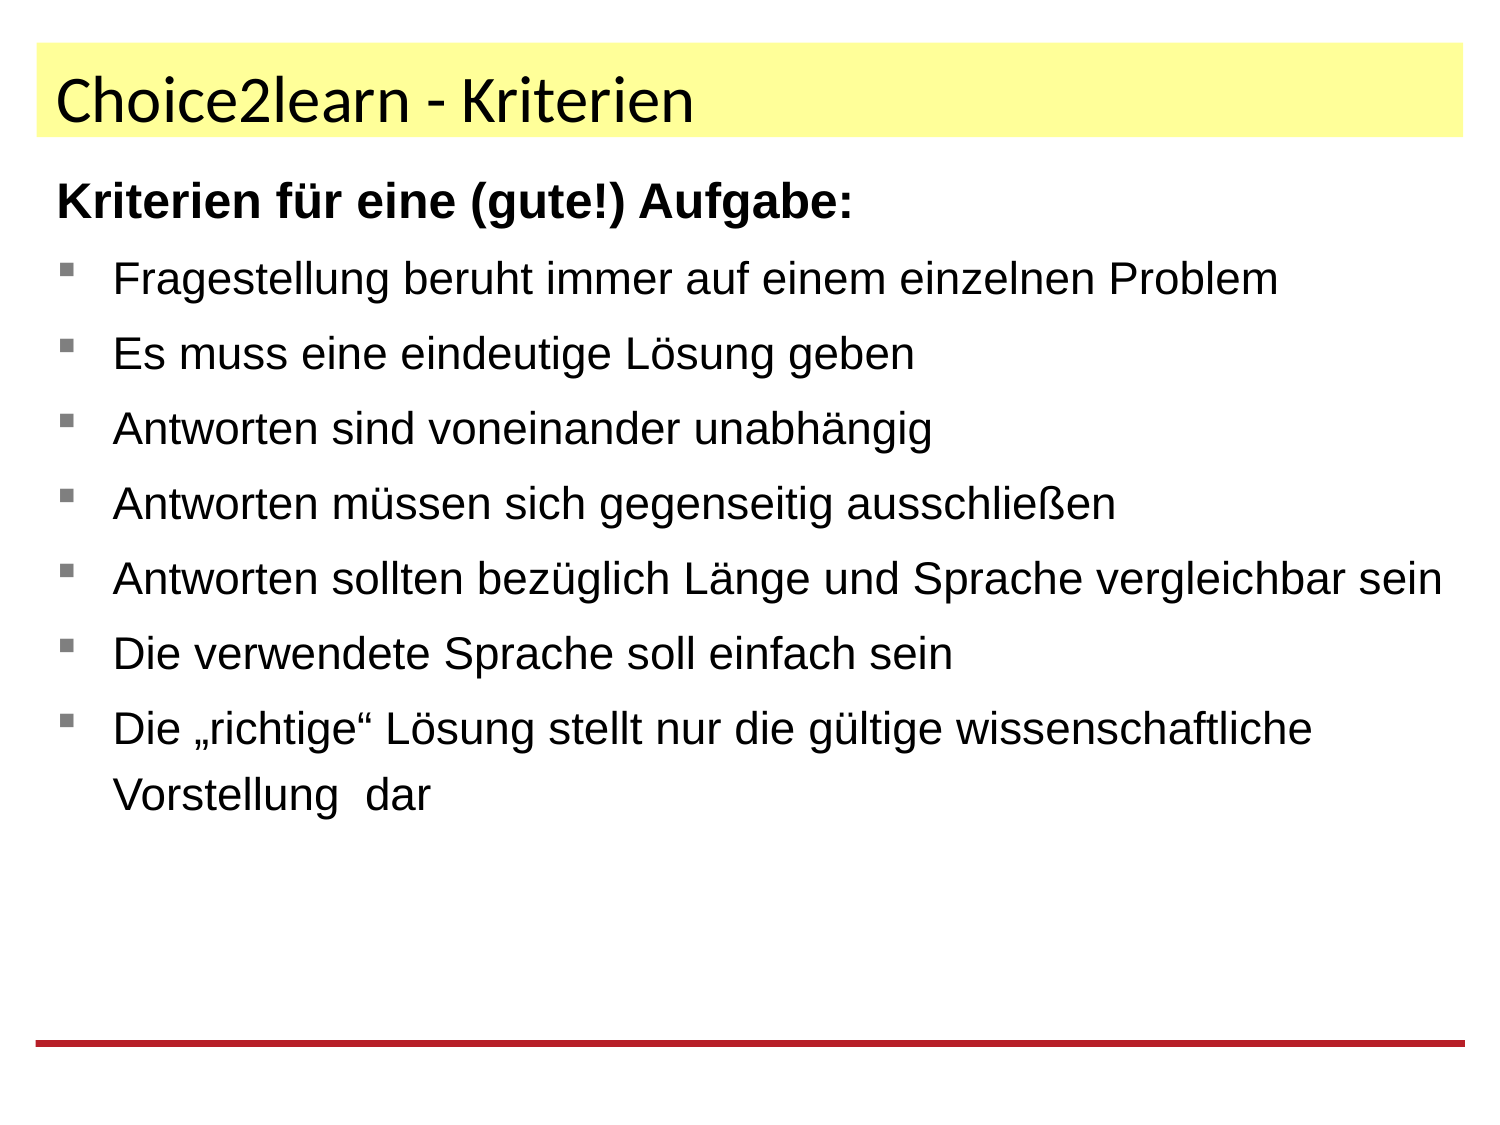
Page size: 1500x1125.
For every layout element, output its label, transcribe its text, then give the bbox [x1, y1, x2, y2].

title Choice2learn - Kriterien [41, 42, 1459, 148]
text_box Kriterien für eine (gute!) Aufgabe: Fragestellung beruht immer auf einem einzelnen Problem Es muss eine eindeutige Lösung geben Antworten sind voneinander unabhängig Antworten müssen sich gegenseitig ausschließen Antworten sollten bezüglich Länge und Sprache vergleichbar sein Die verwendete Sprache soll einfach sein Die „richtige“ Lösung stellt nur die gültige wissenschaftliche Vorstellung dar [41, 148, 1471, 1024]
